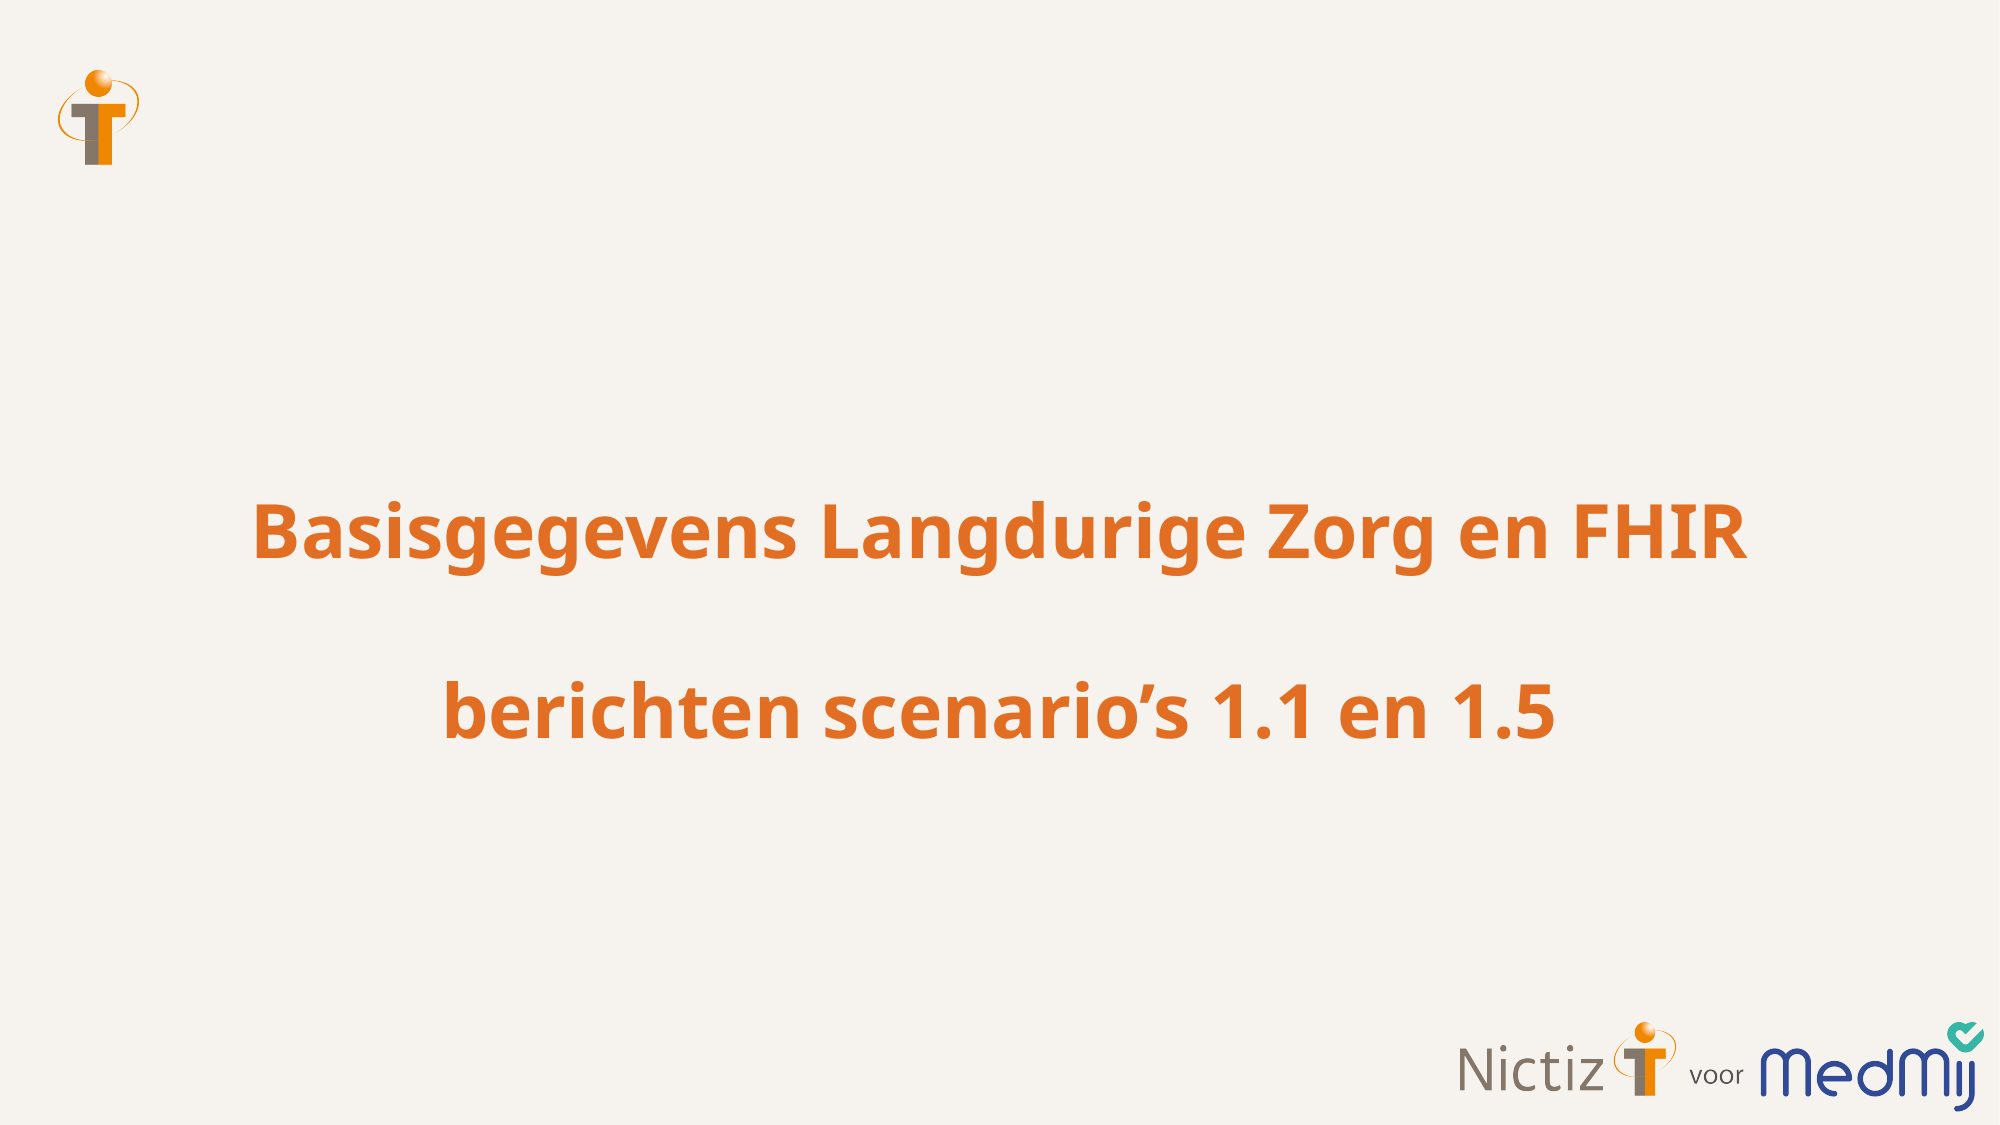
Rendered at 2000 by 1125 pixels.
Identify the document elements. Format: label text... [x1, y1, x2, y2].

title Basisgegevens Langdurige Zorg en FHIR berichten scenario’s 1.1 en 1.5 [155, 386, 1844, 848]
picture [1457, 1019, 1988, 1113]
picture [50, 66, 151, 187]
